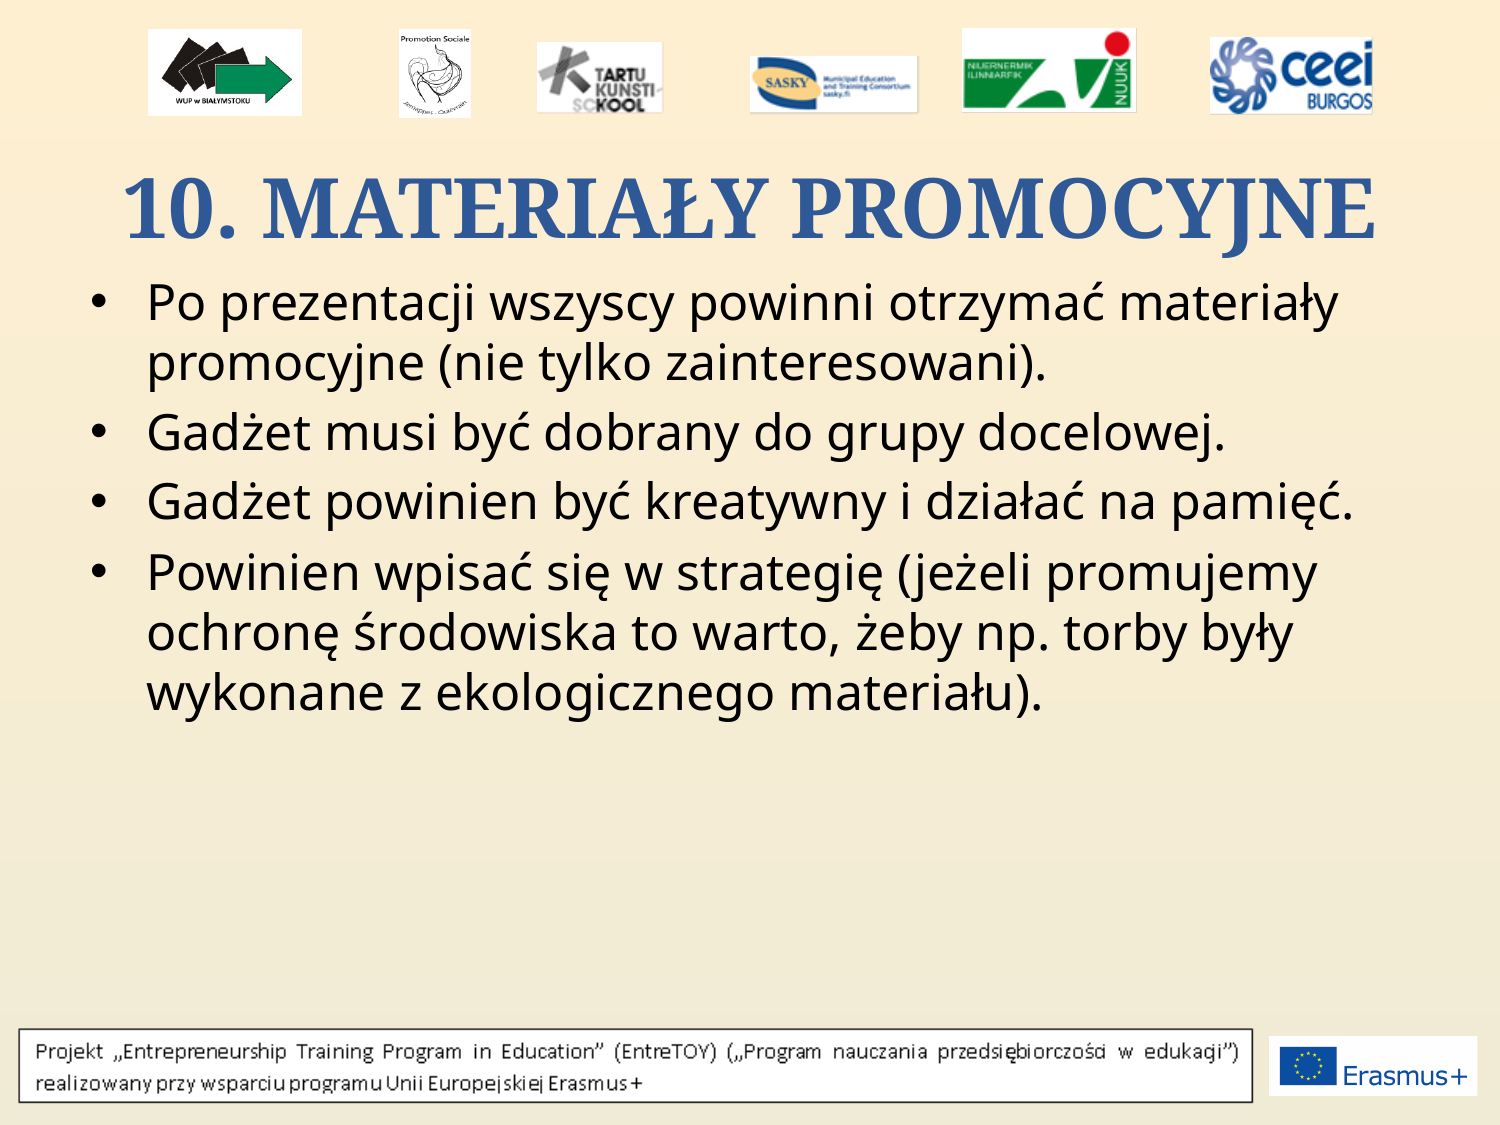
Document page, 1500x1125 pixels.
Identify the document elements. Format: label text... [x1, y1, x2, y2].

title 10. MATERIAŁY PROMOCYJNE [75, 125, 1425, 262]
list Po prezentacji wszyscy powinni otrzymać materiały promocyjne (nie tylko zainteresowani). Gadżet musi być dobrany do grupy docelowej. Gadżet powinien być kreatywny i działać na pamięć. Powinien wpisać się w strategię (jeżeli promujemy ochronę środowiska to warto, żeby np. torby były wykonane z ekologicznego materiału). [75, 262, 1425, 1005]
picture [750, 56, 921, 116]
picture [148, 29, 302, 116]
picture [399, 29, 471, 118]
picture [17, 1027, 1255, 1105]
picture [1210, 37, 1374, 116]
picture [537, 42, 668, 118]
picture [962, 28, 1140, 116]
